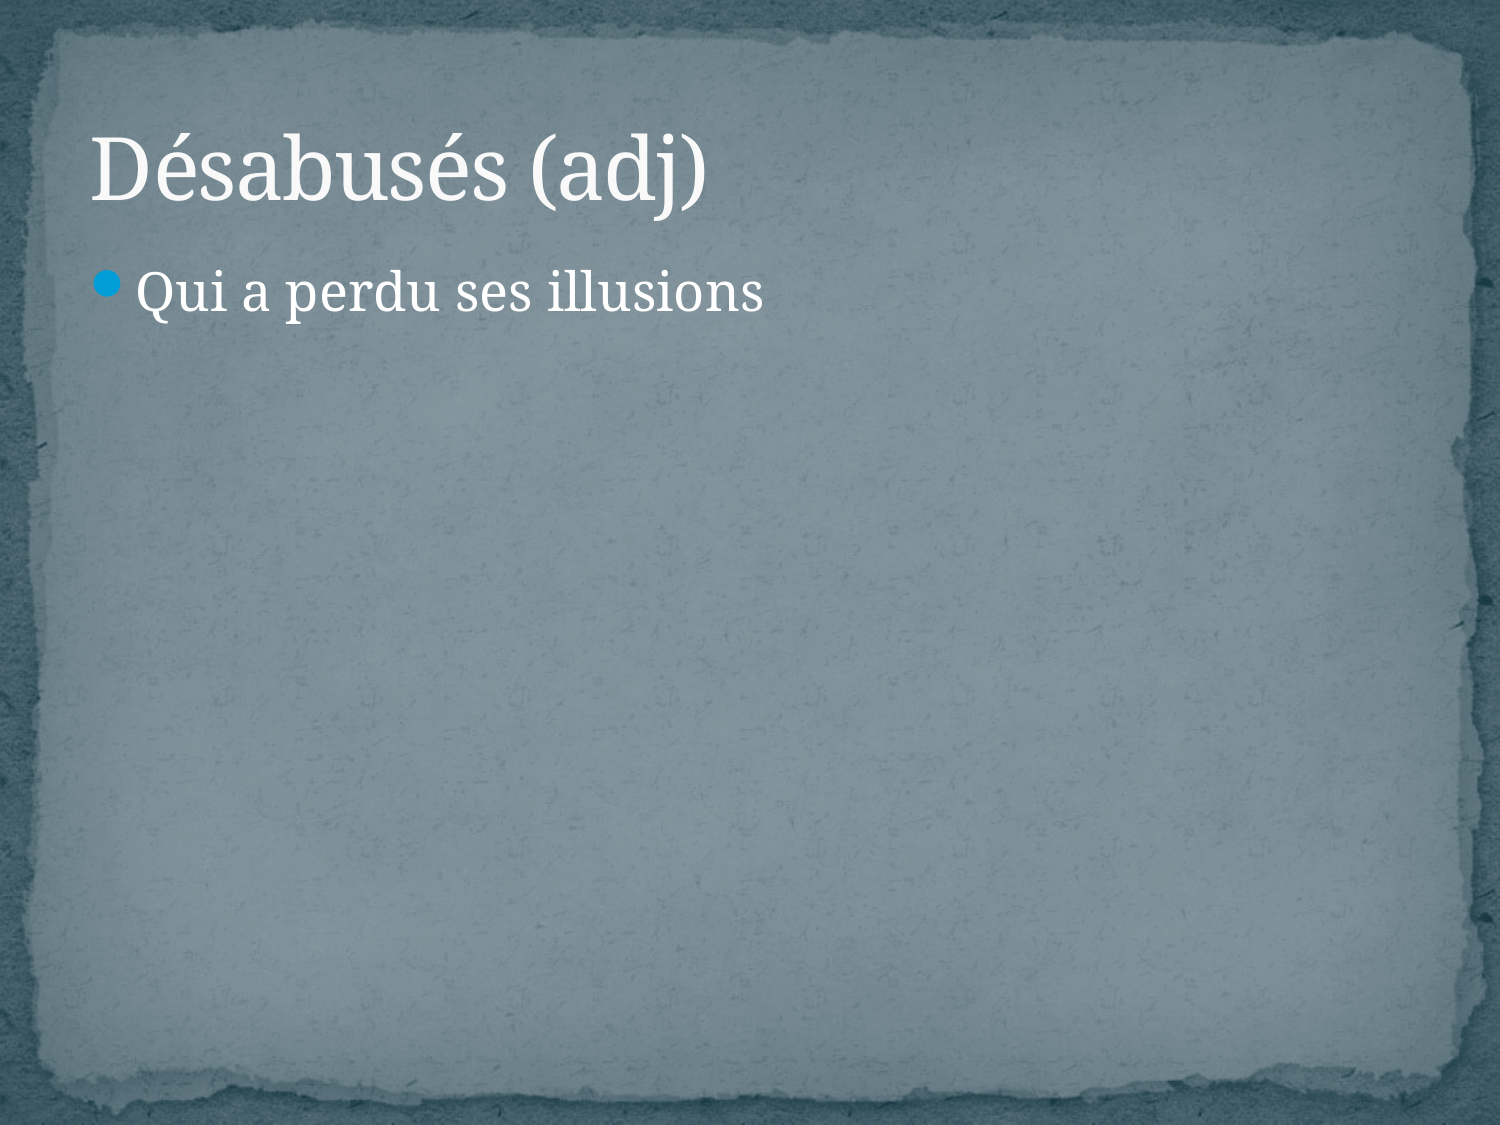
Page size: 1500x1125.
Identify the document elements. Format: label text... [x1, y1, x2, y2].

title Désabusés (adj) [74, 24, 1425, 225]
list Qui a perdu ses illusions [75, 249, 1425, 1000]
